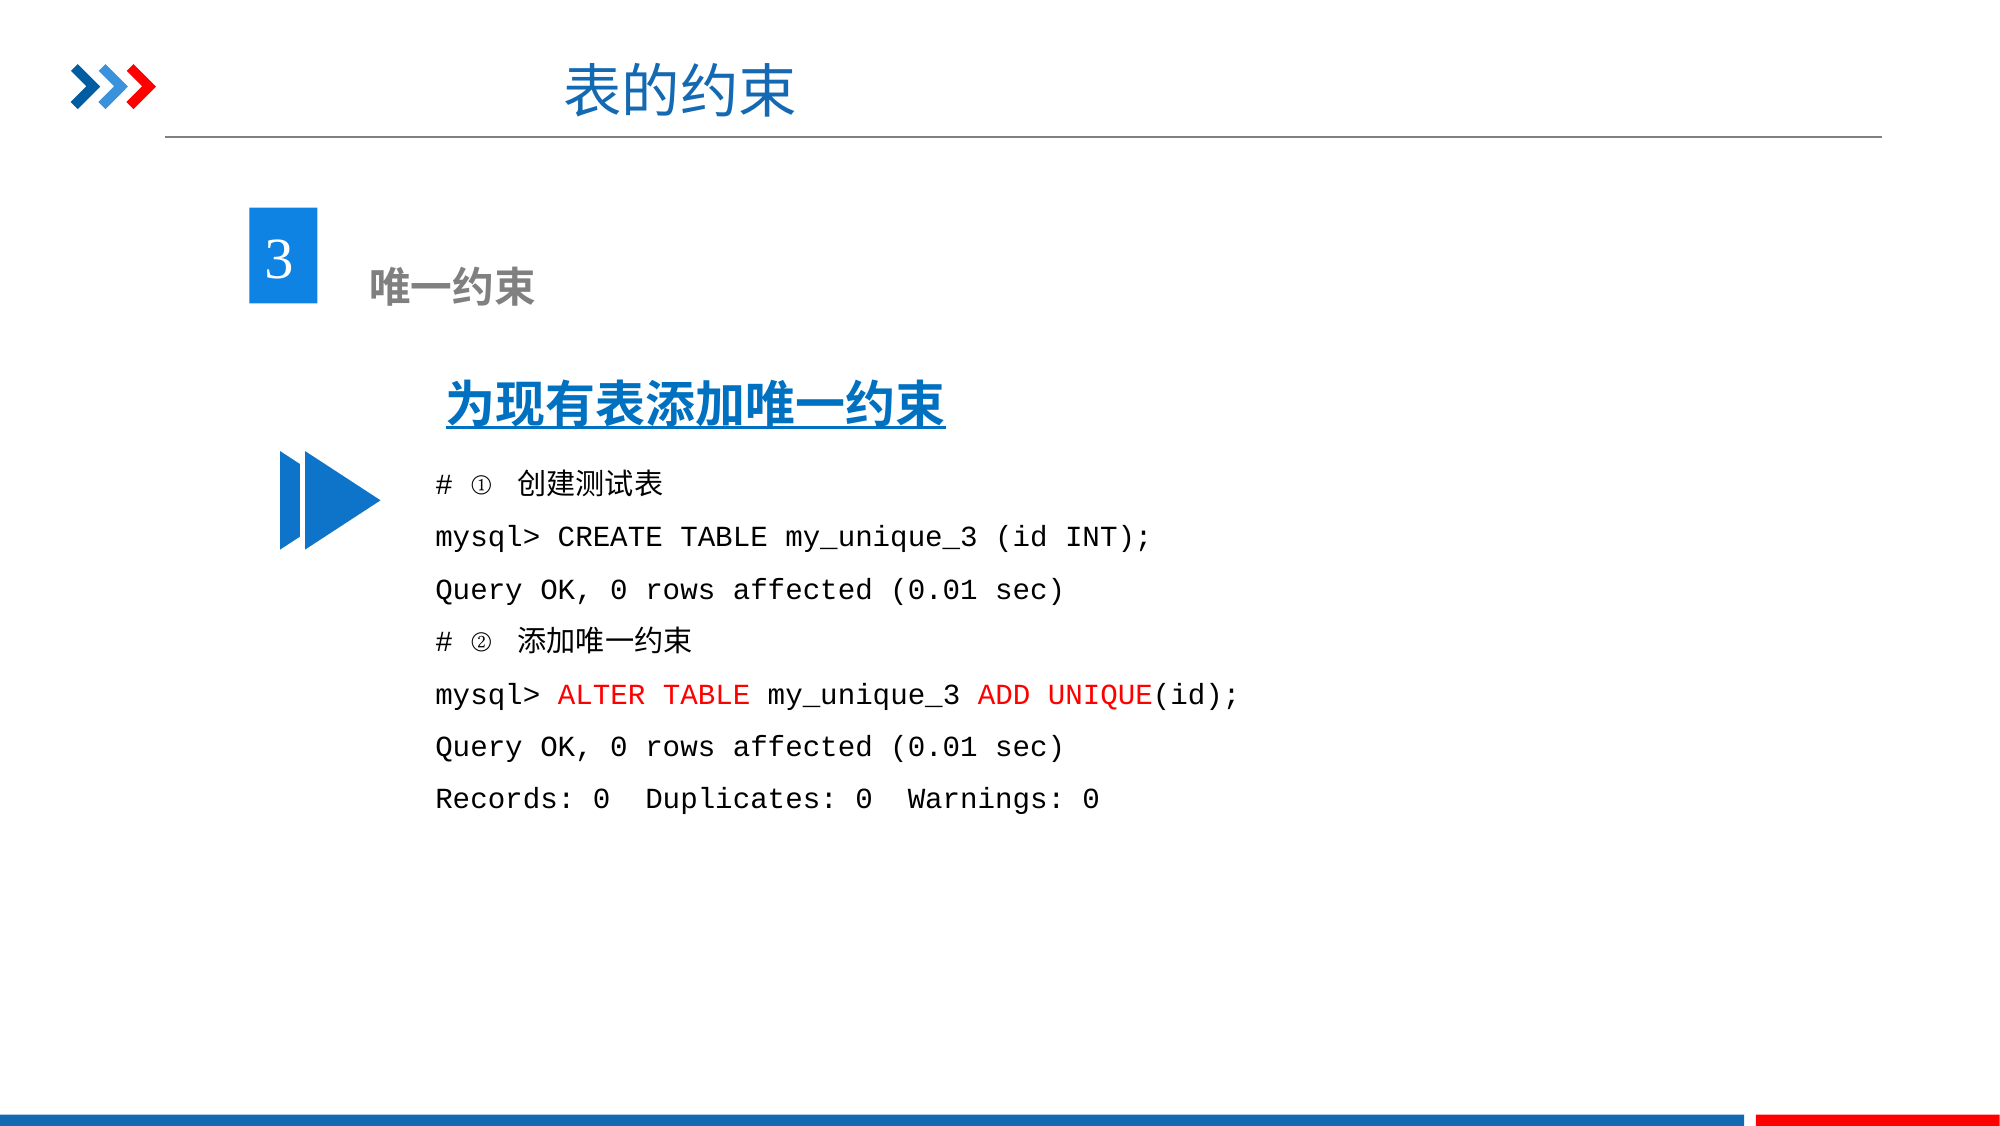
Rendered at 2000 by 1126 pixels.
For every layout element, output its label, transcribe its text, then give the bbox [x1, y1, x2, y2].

text_box 唯一约束 [319, 245, 1092, 320]
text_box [249, 207, 318, 304]
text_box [277, 446, 386, 555]
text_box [382, 364, 1337, 827]
title 表的约束 [521, 25, 1296, 153]
